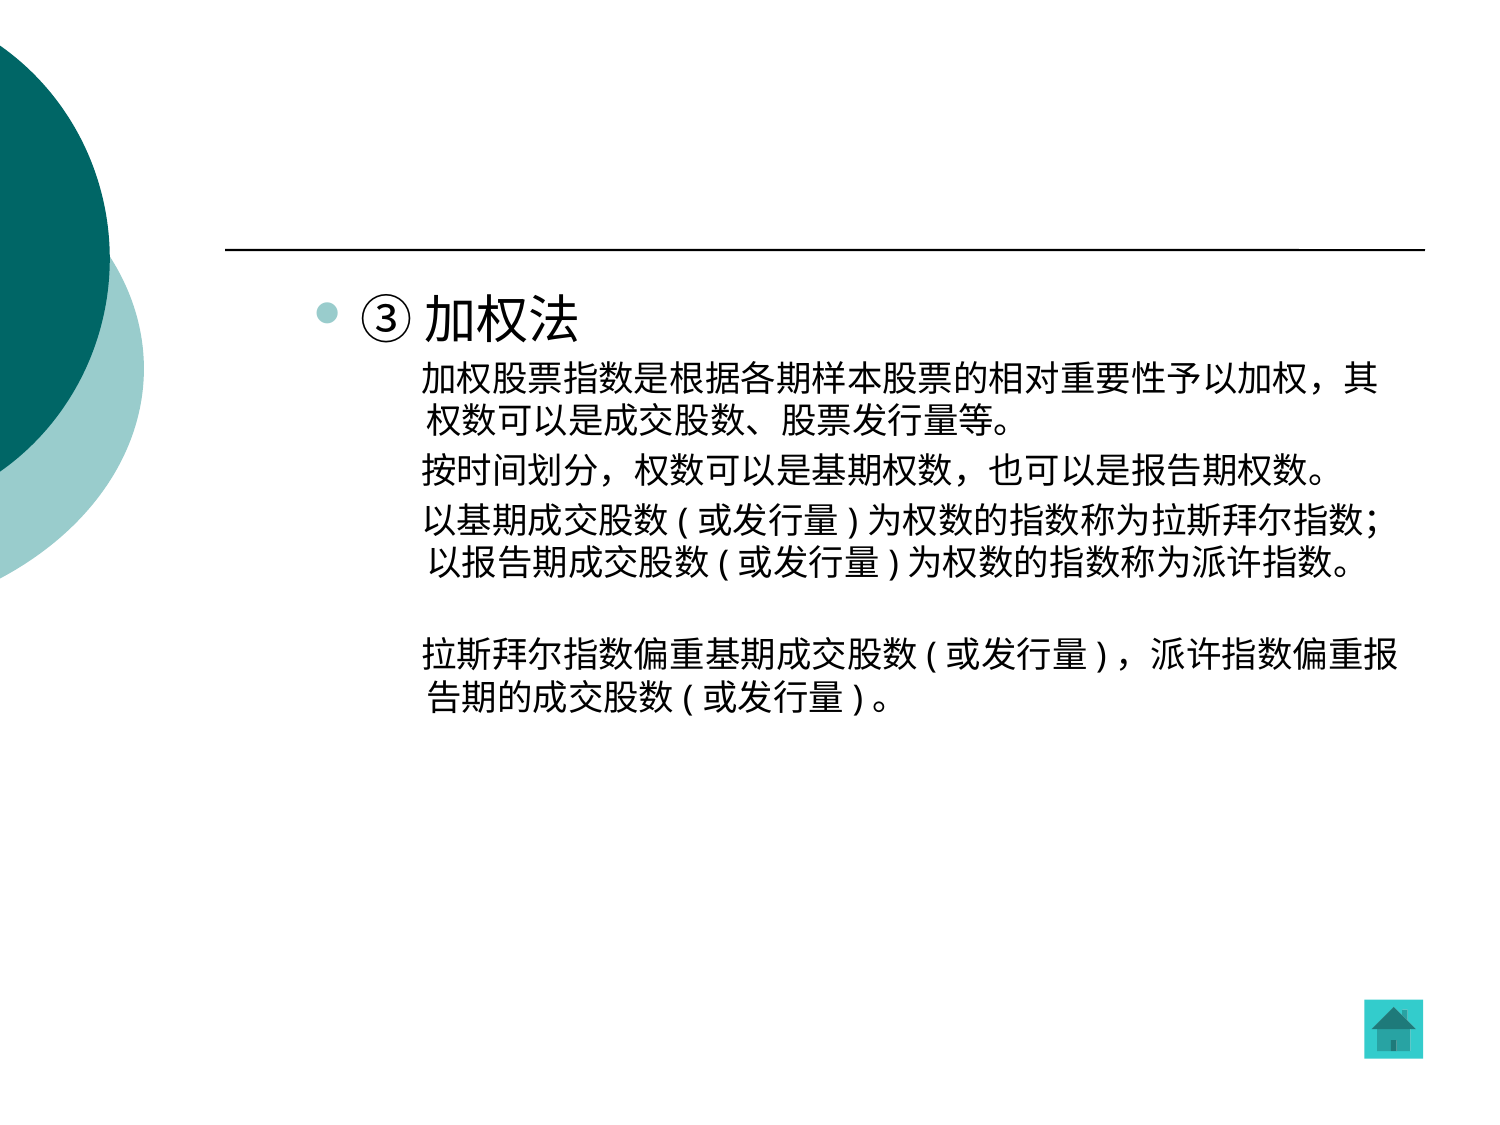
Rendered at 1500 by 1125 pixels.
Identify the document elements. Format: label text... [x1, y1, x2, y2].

text_box [1364, 999, 1424, 1059]
list ③加权法 加权股票指数是根据各期样本股票的相对重要性予以加权，其权数可以是成交股数、股票发行量等。 按时间划分，权数可以是基期权数，也可以是报告期权数。 以基期成交股数(或发行量)为权数的指数称为拉斯拜尔指数；以报告期成交股数(或发行量)为权数的指数称为派许指数。 拉斯拜尔指数偏重基期成交股数(或发行量)，派许指数偏重报告期的成交股数(或发行量)。 [223, 278, 1424, 955]
